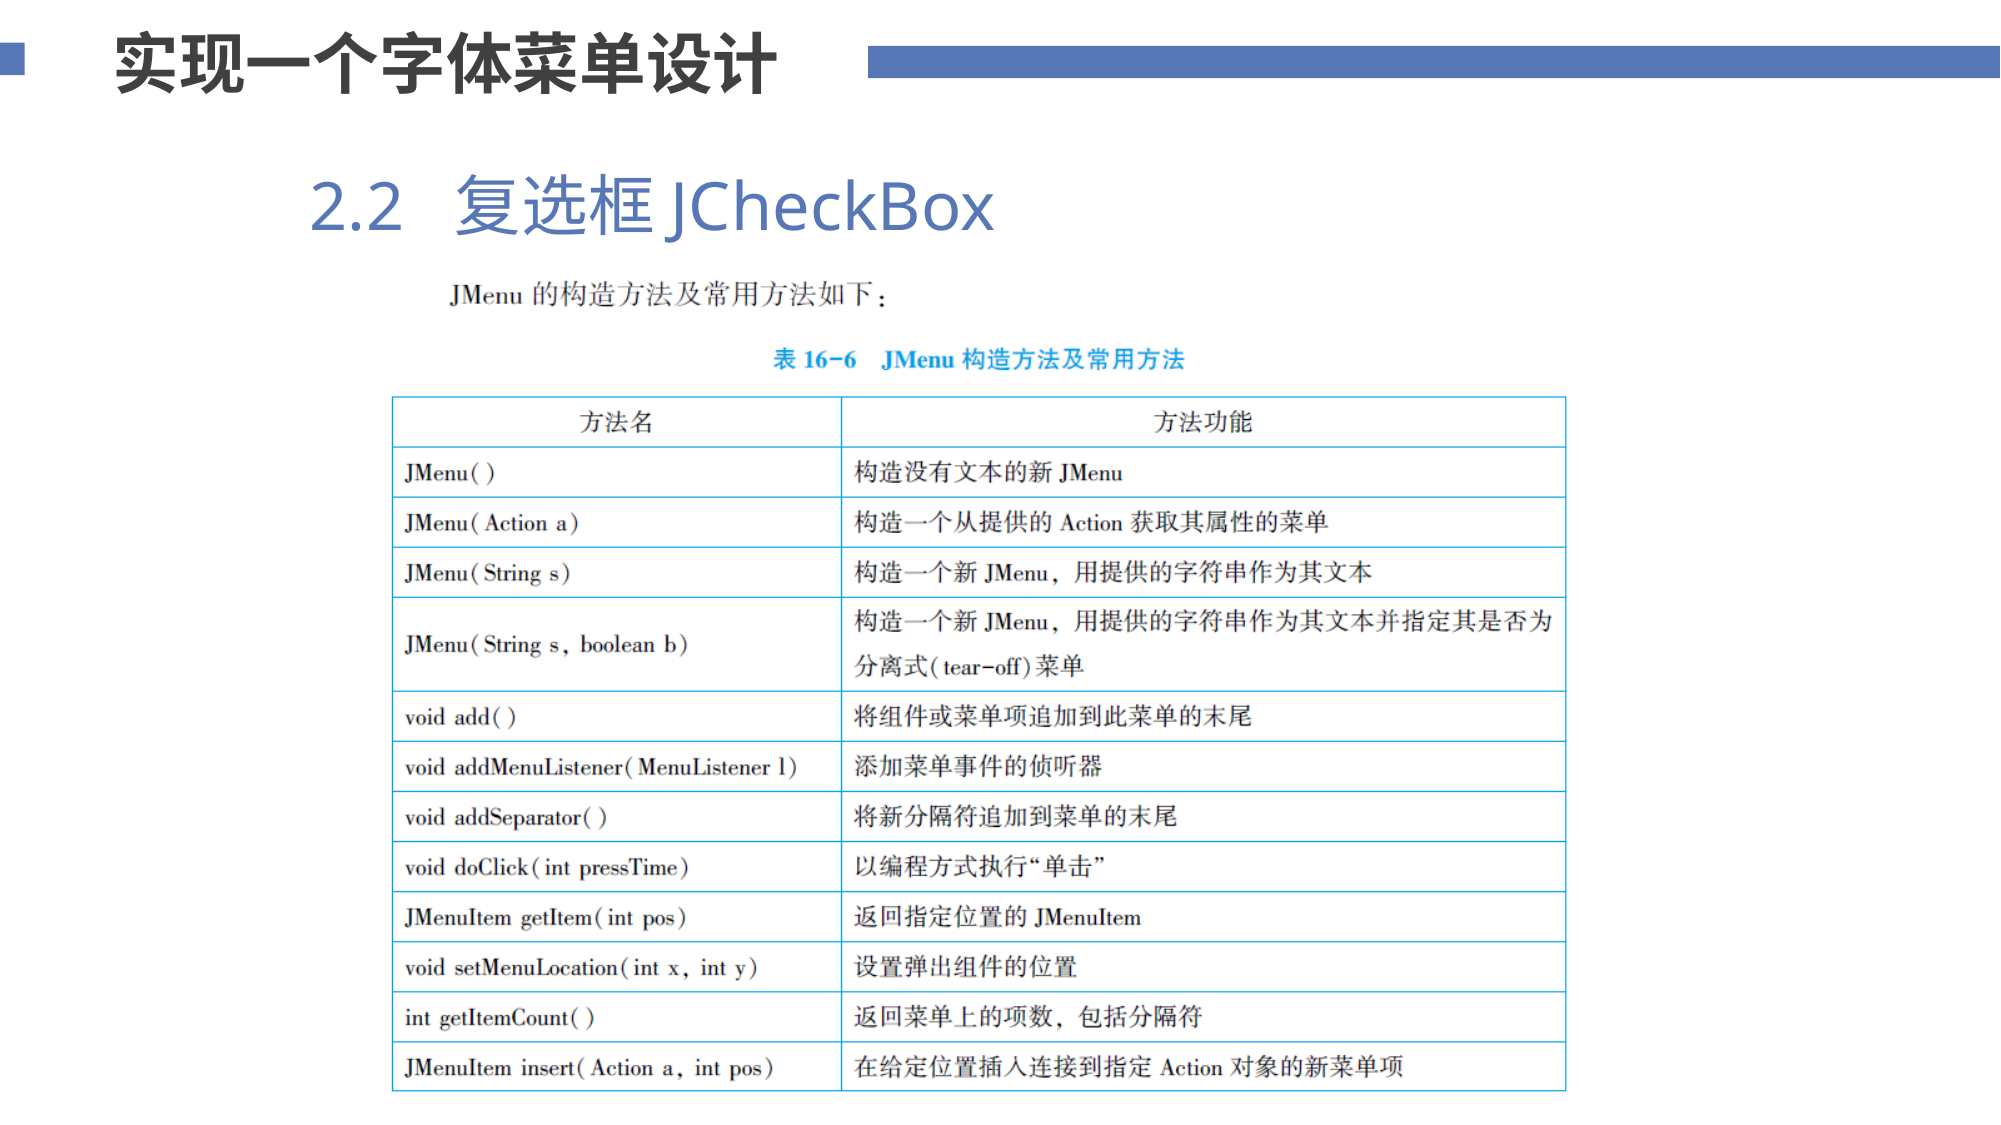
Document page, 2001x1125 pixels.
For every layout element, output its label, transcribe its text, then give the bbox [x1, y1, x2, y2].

text_box [867, 45, 2000, 79]
text_box 实现一个字体菜单设计 [112, 21, 781, 102]
picture [387, 275, 1579, 1104]
text_box [0, 41, 26, 76]
text_box 2.2 复选框JCheckBox [294, 156, 1271, 251]
